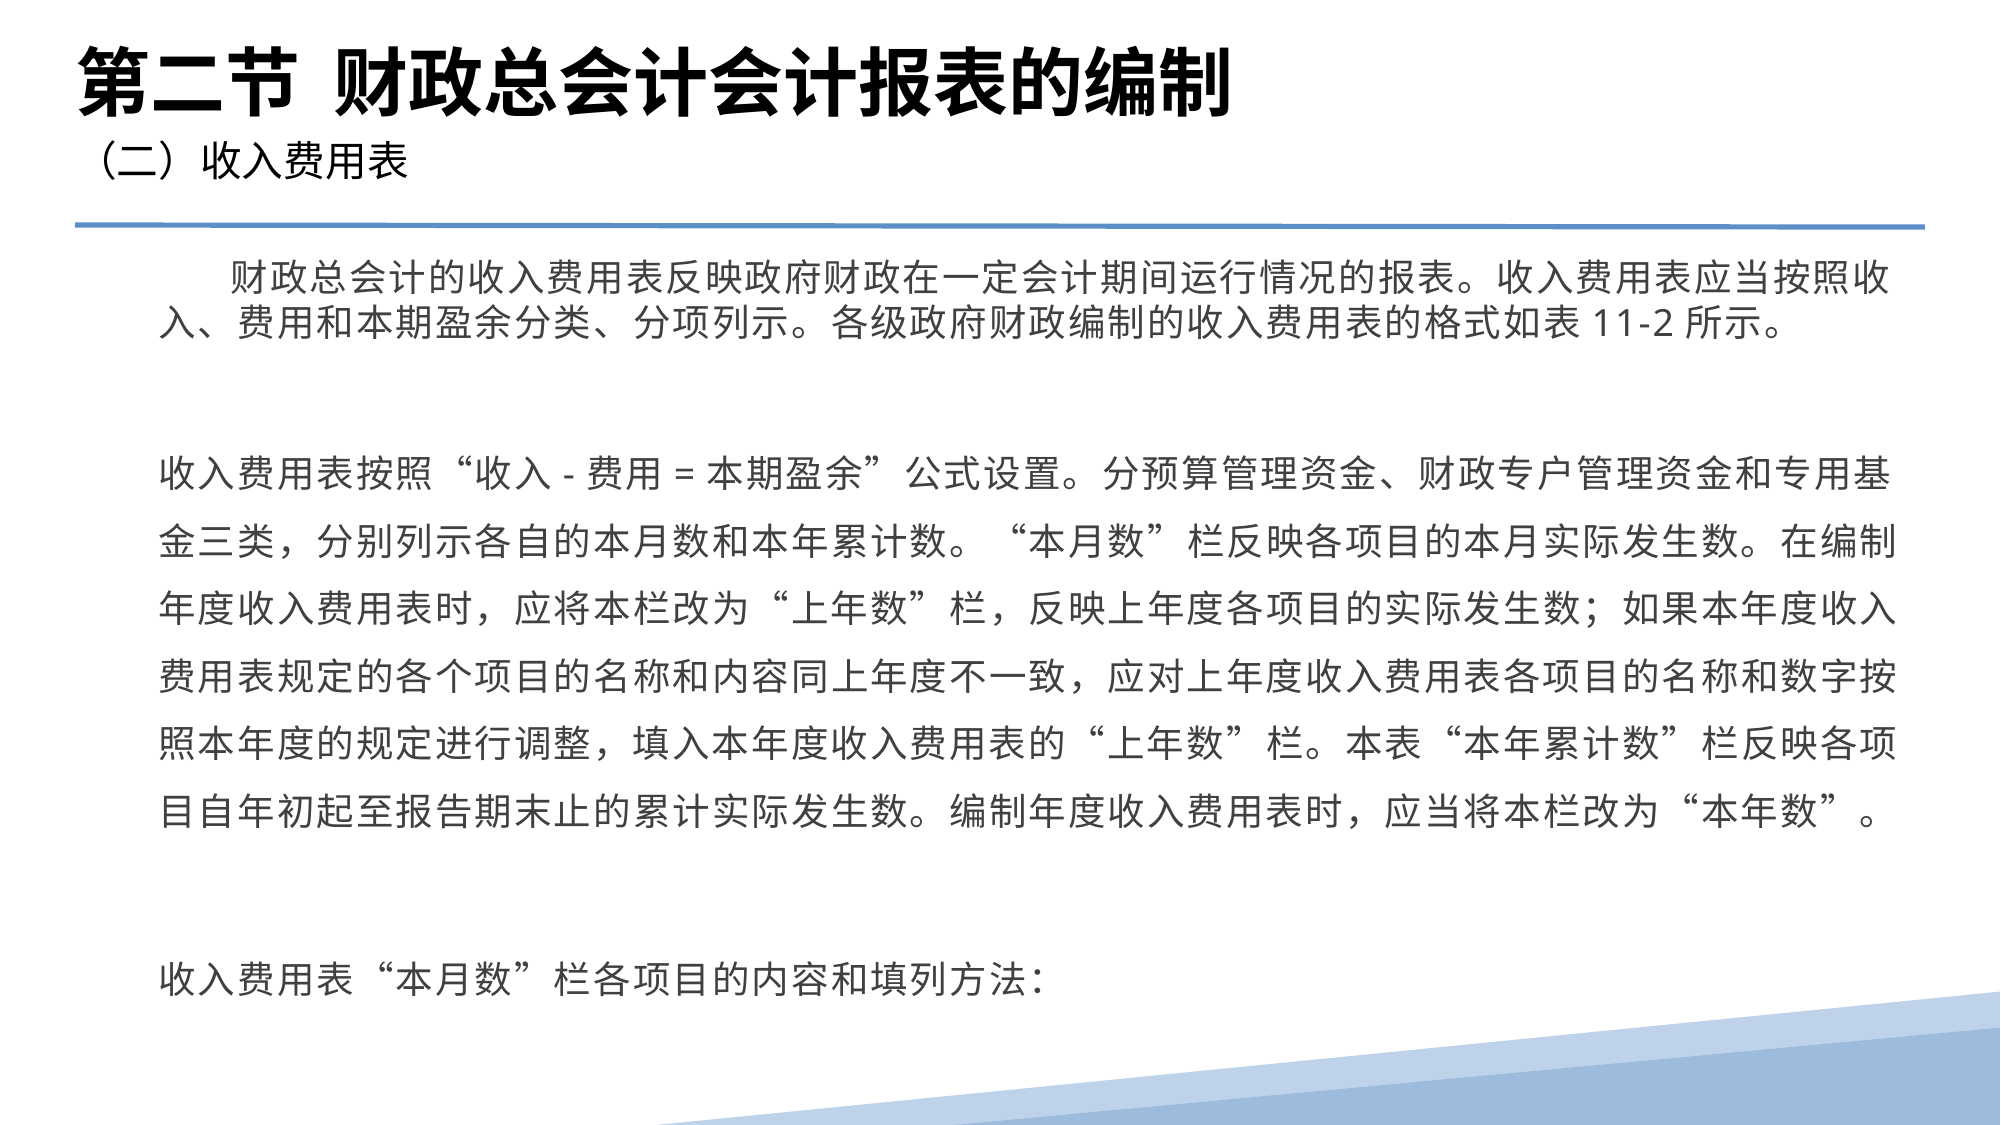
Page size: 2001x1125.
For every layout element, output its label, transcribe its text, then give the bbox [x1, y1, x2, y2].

text_box 第二节 财政总会计会计报表的编制 [75, 24, 1925, 124]
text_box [656, 991, 2000, 1125]
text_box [74, 224, 1925, 228]
text_box （二）收入费用表 [75, 124, 1925, 200]
text_box 财政总会计的收入费用表反映政府财政在一定会计期间运行情况的报表。收入费用表应当按照收入、费用和本期盈余分类、分项列示。各级政府财政编制的收入费用表的格式如表11-2所示。 收入费用表按照“收入-费用=本期盈余”公式设置。分预算管理资金、财政专户管理资金和专用基金三类，分别列示各自的本月数和本年累计数。“本月数”栏反映各项目的本月实际发生数。在编制年度收入费用表时，应将本栏改为“上年数”栏，反映上年度各项目的实际发生数；如果本年度收入费用表规定的各个项目的名称和内容同上年度不一致，应对上年度收入费用表各项目的名称和数字按照本年度的规定进行调整，填入本年度收入费用表的“上年数”栏。本表“本年累计数”栏反映各项目自年初起至报告期末止的累计实际发生数。编制年度收入费用表时，应当将本栏改为“本年数”。 收入费用表“本月数”栏各项目的内容和填列方法： [147, 240, 1913, 1085]
